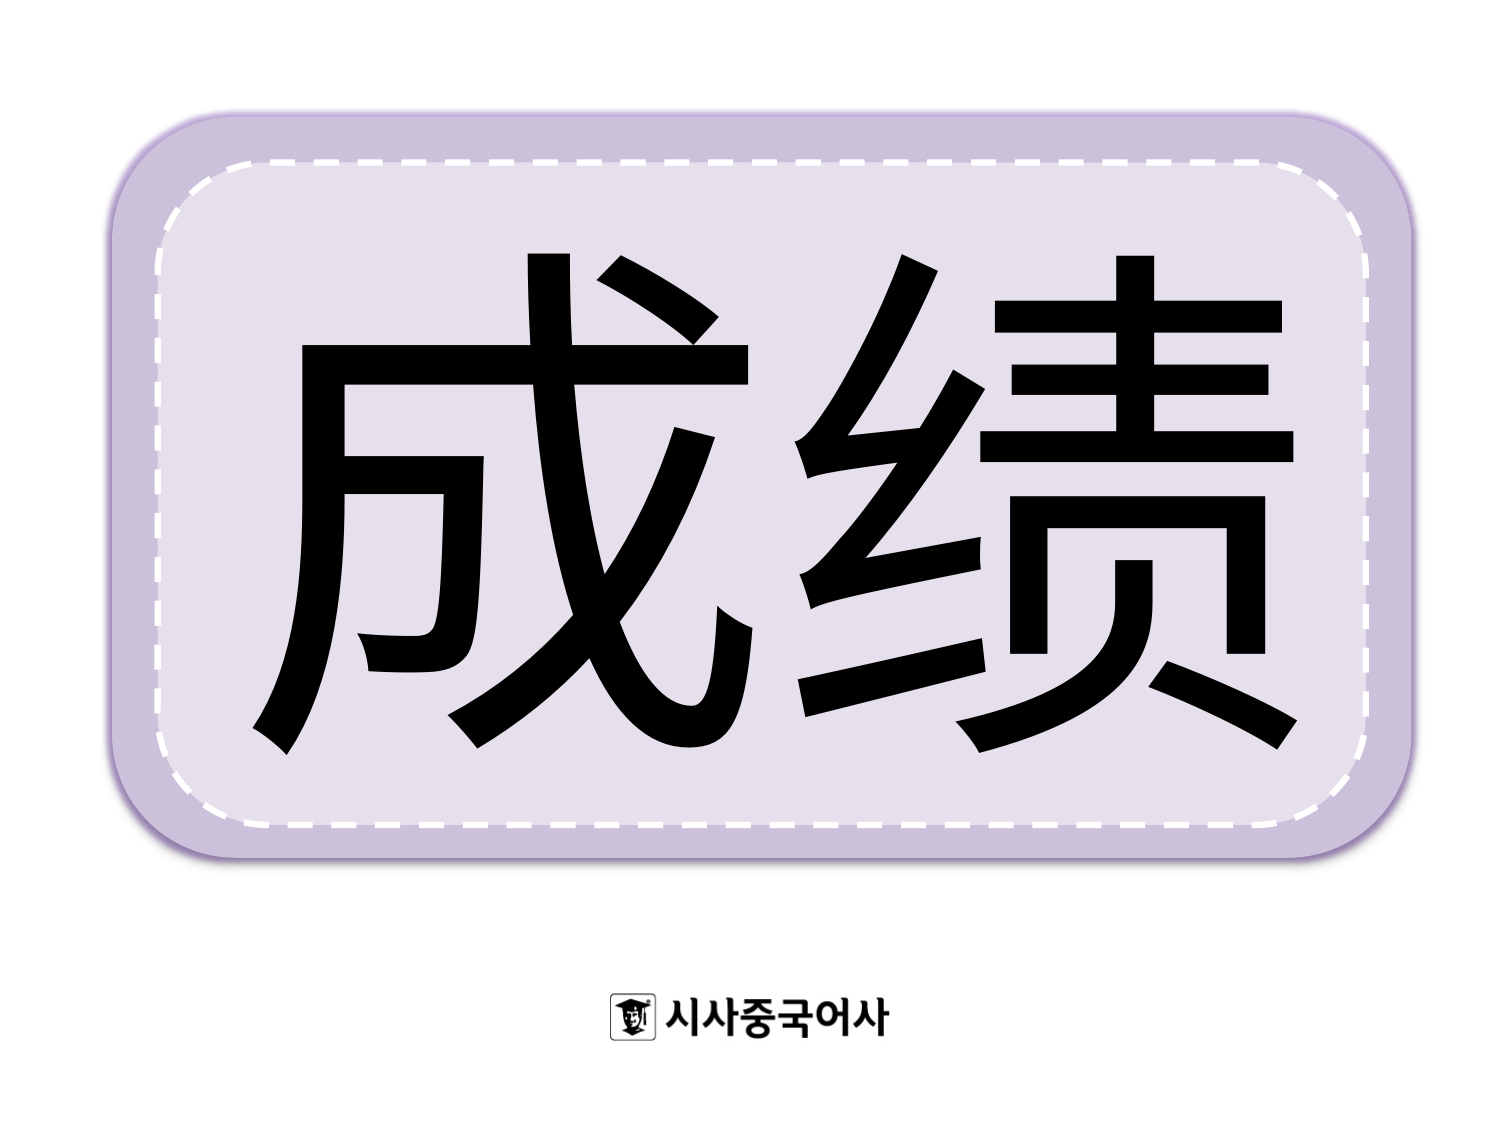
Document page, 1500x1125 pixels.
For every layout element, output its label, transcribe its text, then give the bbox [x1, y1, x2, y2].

text_box 成绩 [171, 160, 1380, 824]
picture [602, 987, 898, 1047]
